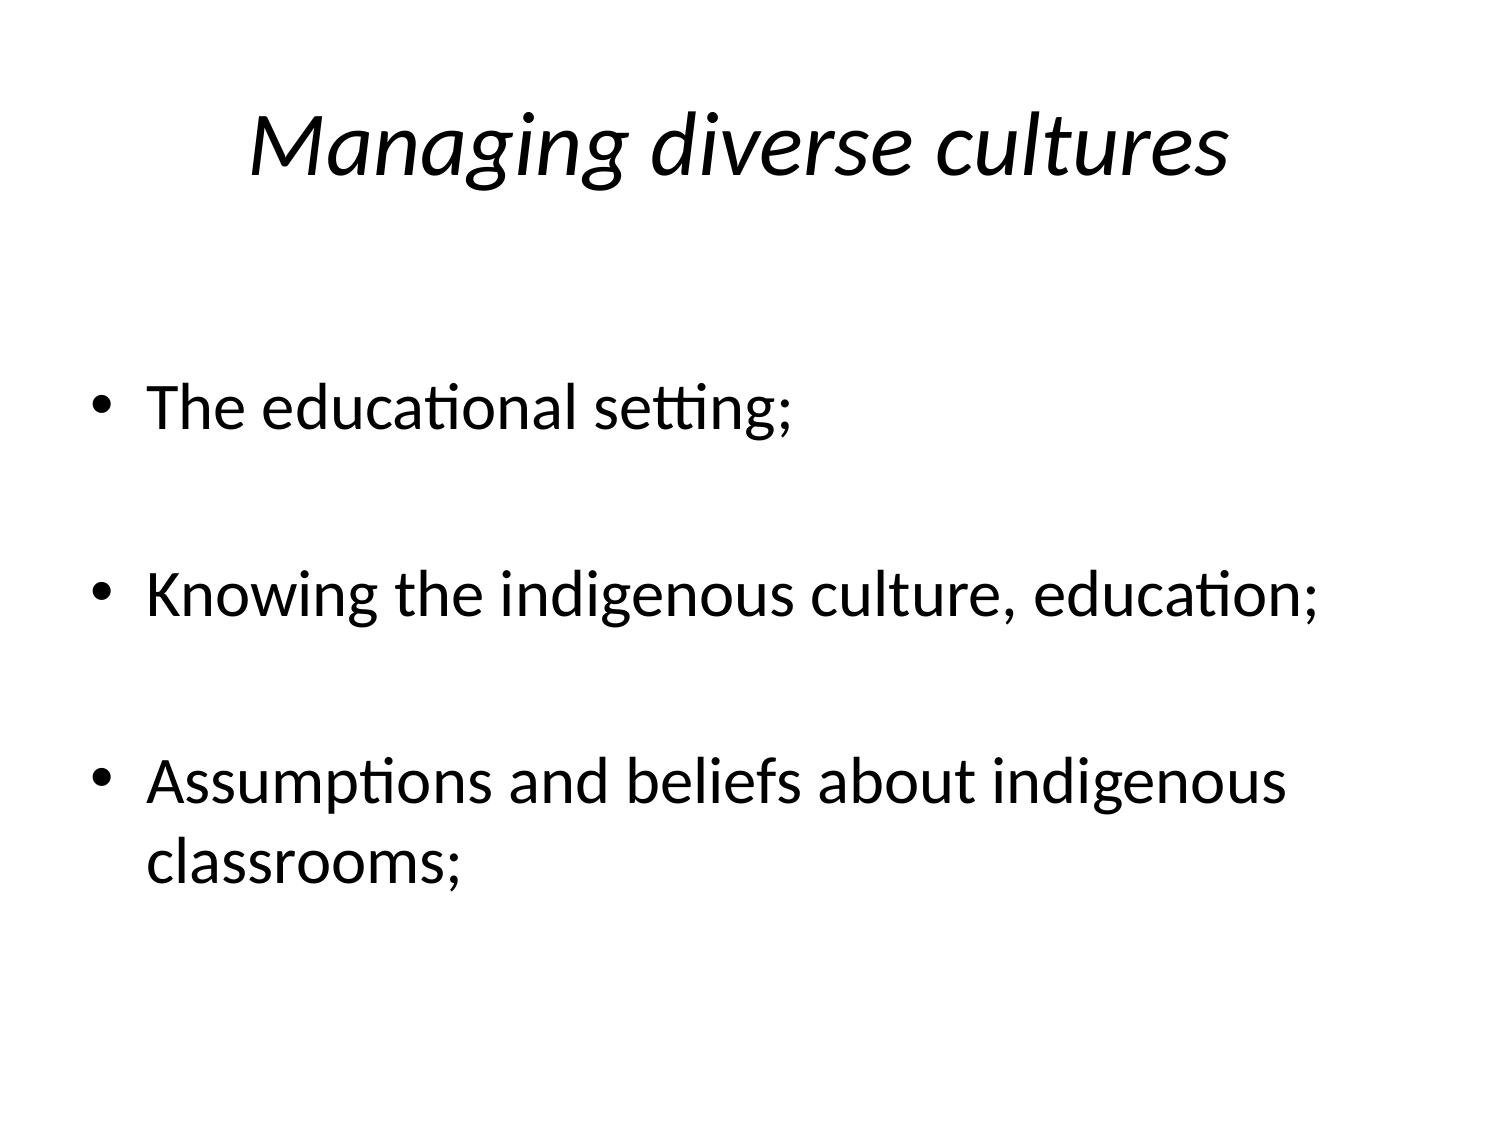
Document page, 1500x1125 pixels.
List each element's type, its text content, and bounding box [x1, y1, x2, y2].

title Managing diverse cultures [75, 45, 1425, 233]
list The educational setting; Knowing the indigenous culture, education; Assumptions and beliefs about indigenous classrooms; [75, 262, 1425, 1005]
